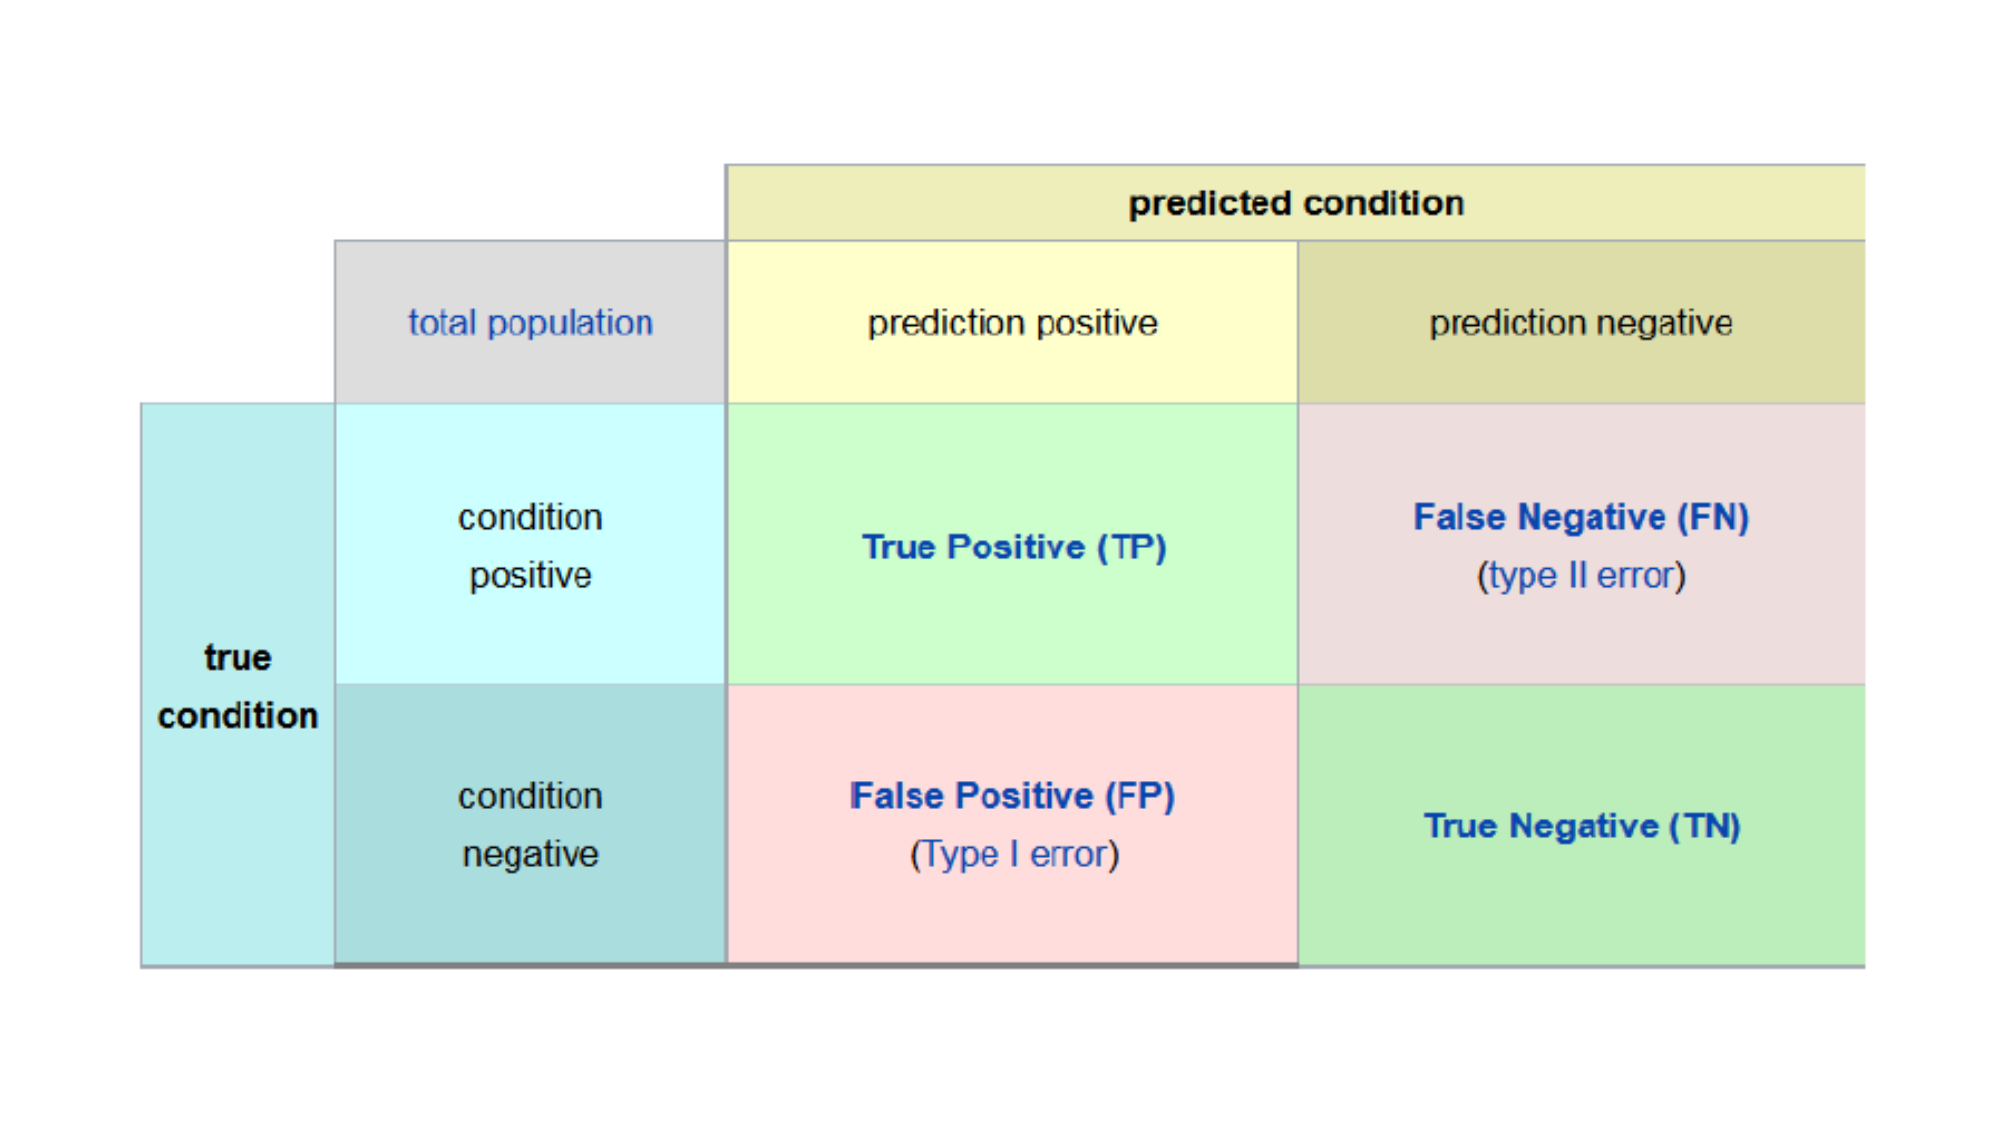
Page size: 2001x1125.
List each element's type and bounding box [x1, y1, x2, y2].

list [104, 141, 1895, 984]
